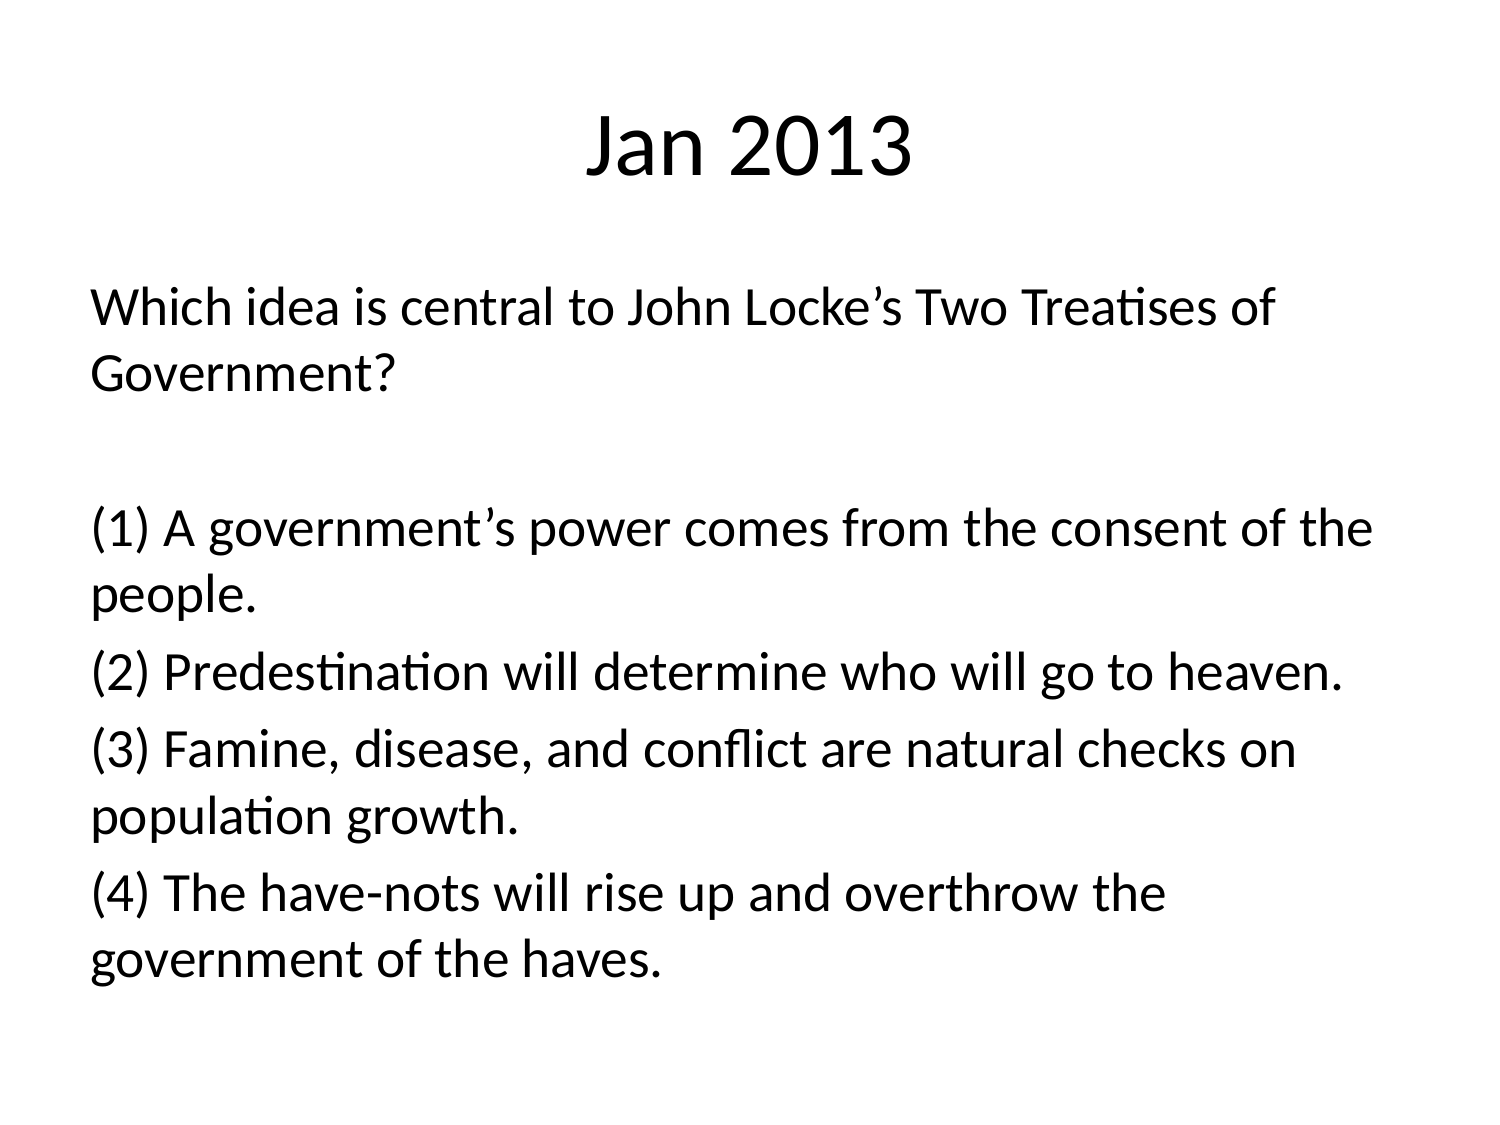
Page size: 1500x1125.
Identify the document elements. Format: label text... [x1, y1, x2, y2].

title Jan 2013 [75, 45, 1425, 233]
list Which idea is central to John Locke’s Two Treatises of Government? (1) A government’s power comes from the consent of the people. (2) Predestination will determine who will go to heaven. (3) Famine, disease, and conflict are natural checks on population growth. (4) The have-nots will rise up and overthrow the government of the haves. [75, 262, 1425, 1005]
